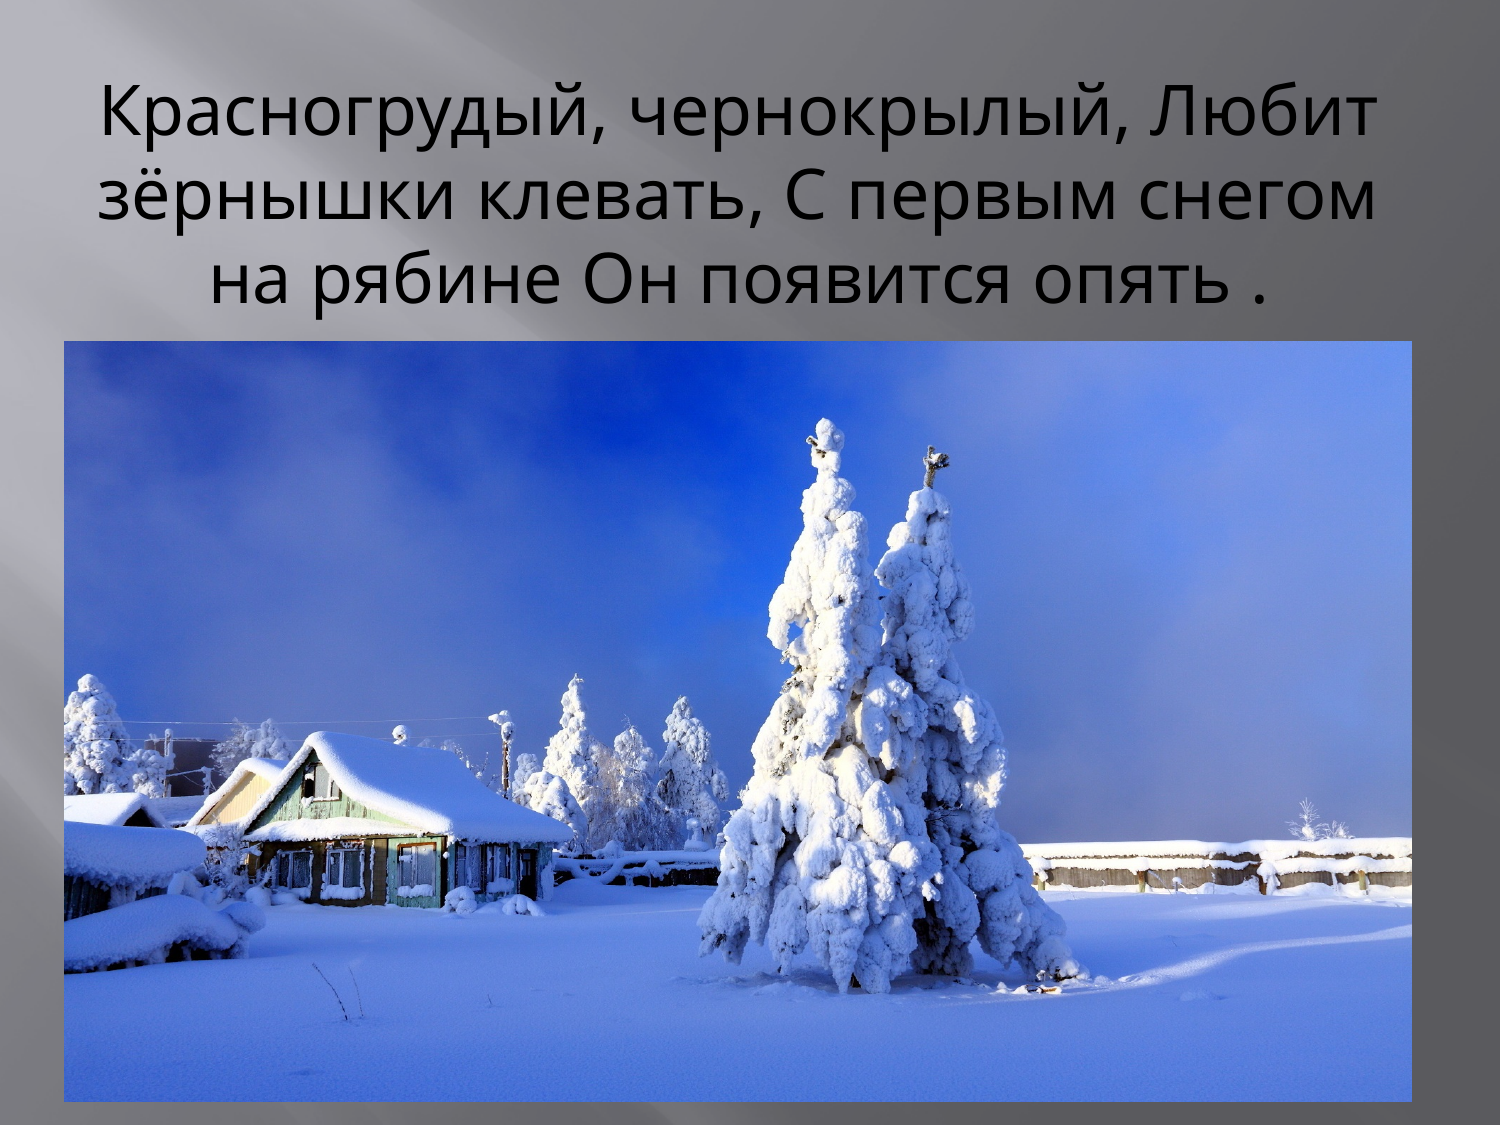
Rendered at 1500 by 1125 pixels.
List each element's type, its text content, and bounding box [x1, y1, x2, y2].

picture [64, 341, 1412, 1102]
title Красногрудый, чернокрылый, Любит зёрнышки клевать, С первым снегом на рябине Он появится опять . [53, 45, 1425, 339]
